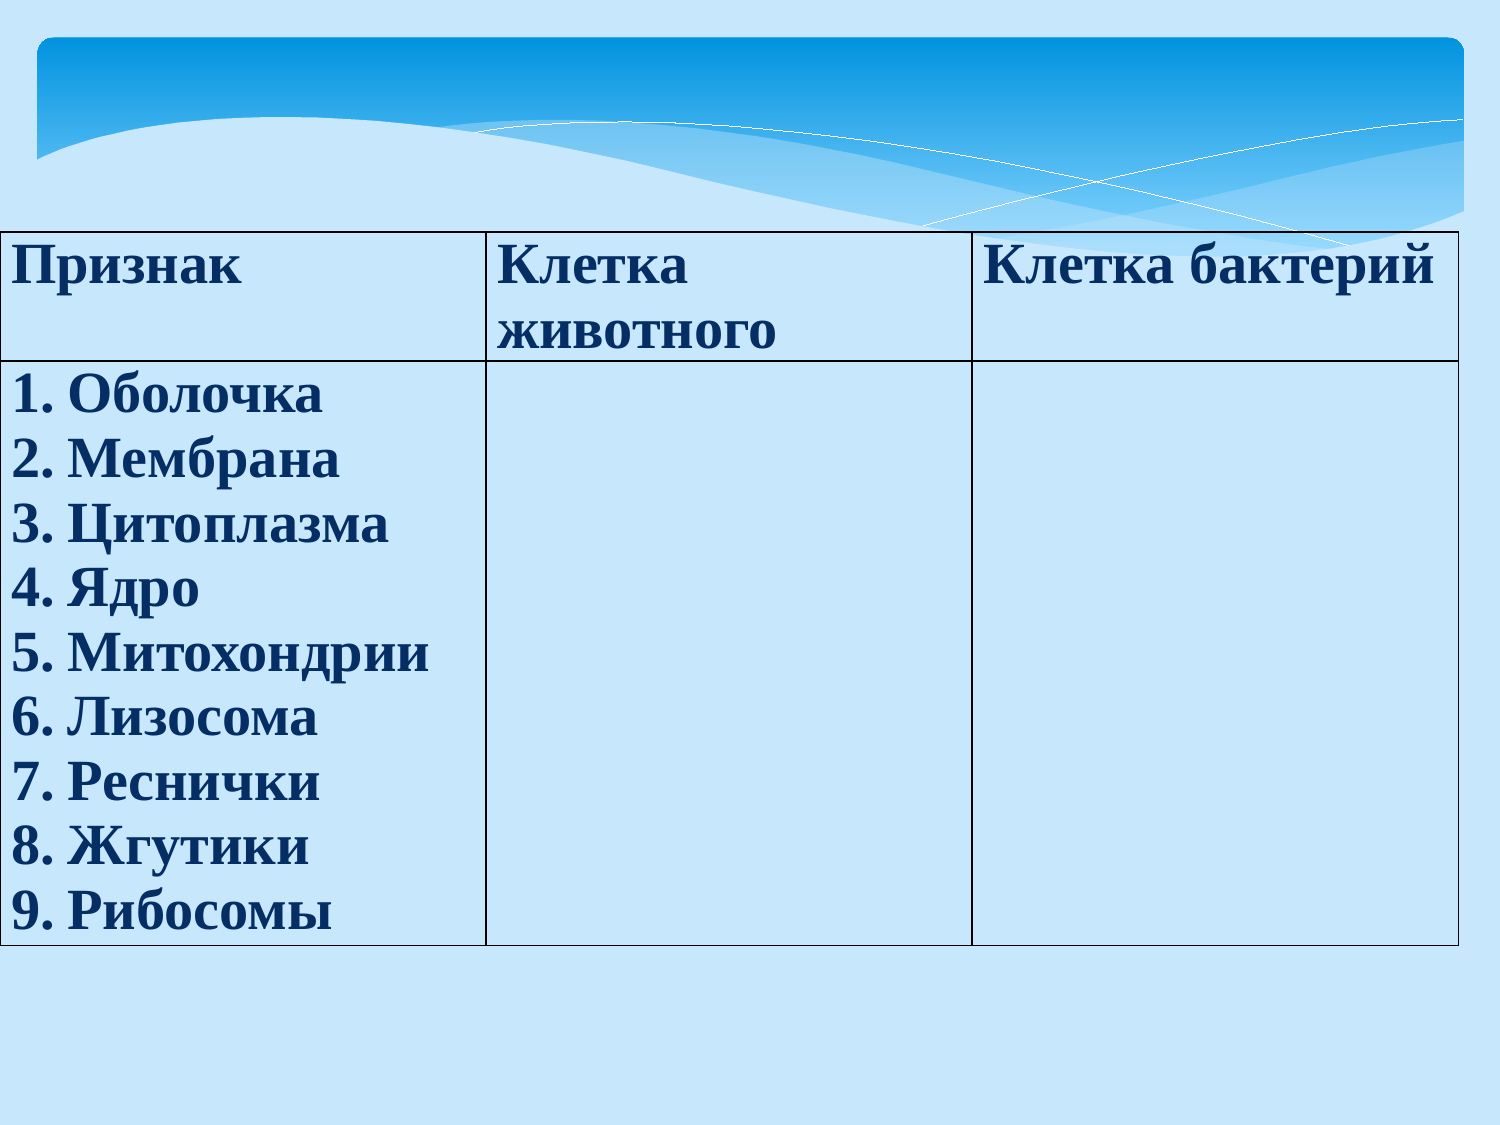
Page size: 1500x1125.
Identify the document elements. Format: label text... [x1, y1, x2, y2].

table_cell [487, 362, 971, 945]
table_header Признак [1, 233, 485, 360]
table_cell Оболочка Мембрана Цитоплазма Ядро Митохондрии Лизосома Реснички Жгутики Рибосомы [1, 362, 485, 945]
table_cell [973, 362, 1458, 945]
table_header Клетка животного [487, 233, 971, 360]
table_header Клетка бактерий [973, 233, 1458, 360]
